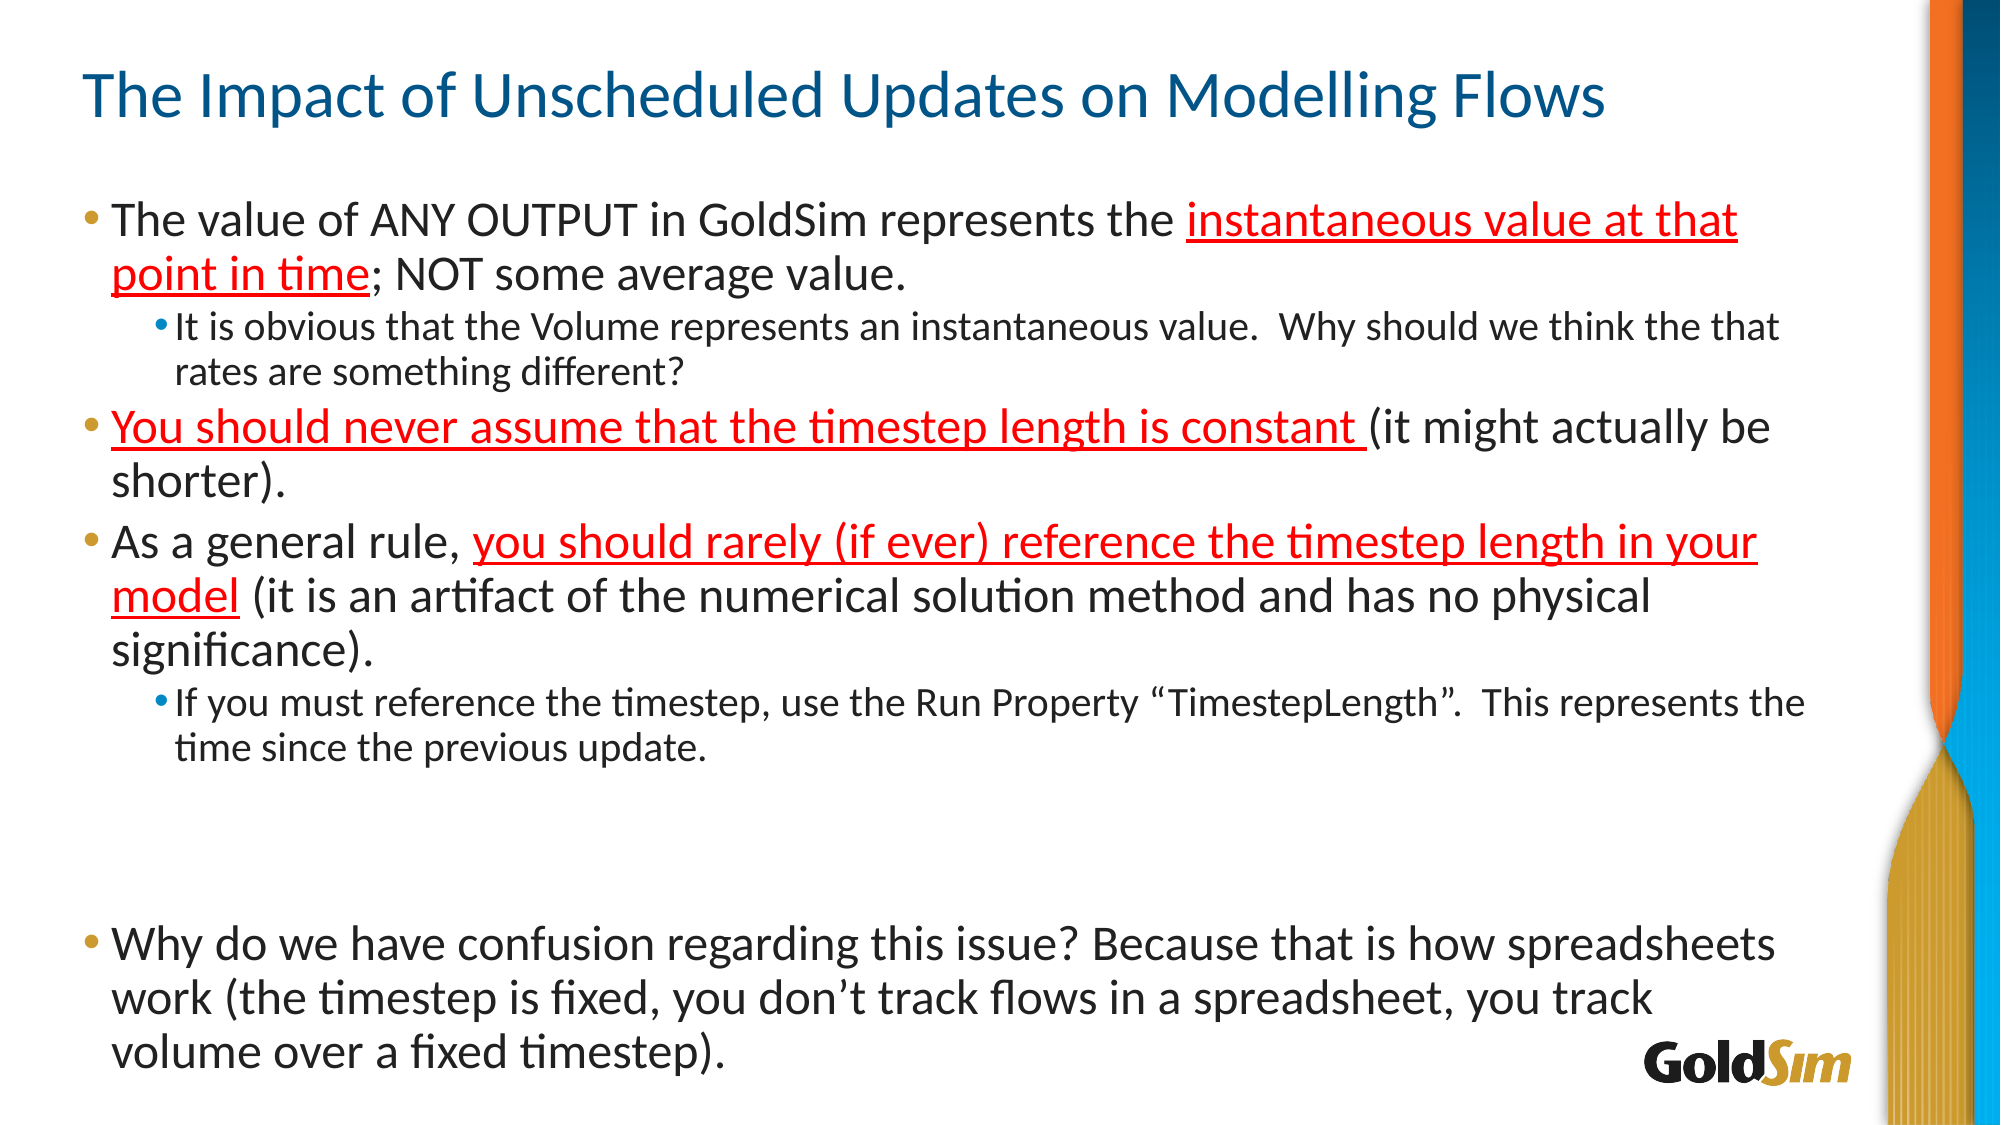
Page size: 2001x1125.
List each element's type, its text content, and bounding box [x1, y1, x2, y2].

title The Impact of Unscheduled Updates on Modelling Flows [82, 59, 1808, 167]
picture [1643, 0, 1974, 1125]
list The value of ANY OUTPUT in GoldSim represents the instantaneous value at that point in time; NOT some average value. It is obvious that the Volume represents an instantaneous value. Why should we think the that rates are something different? You should never assume that the timestep length is constant (it might actually be shorter). As a general rule, you should rarely (if ever) reference the timestep length in your model (it is an artifact of the numerical solution method and has no physical significance). If you must reference the timestep, use the Run Property “TimestepLength”. This represents the time since the previous update. Why do we have confusion regarding this issue? Because that is how spreadsheets work (the timestep is fixed, you don’t track flows in a spreadsheet, you track volume over a fixed timestep). [82, 192, 1808, 1038]
